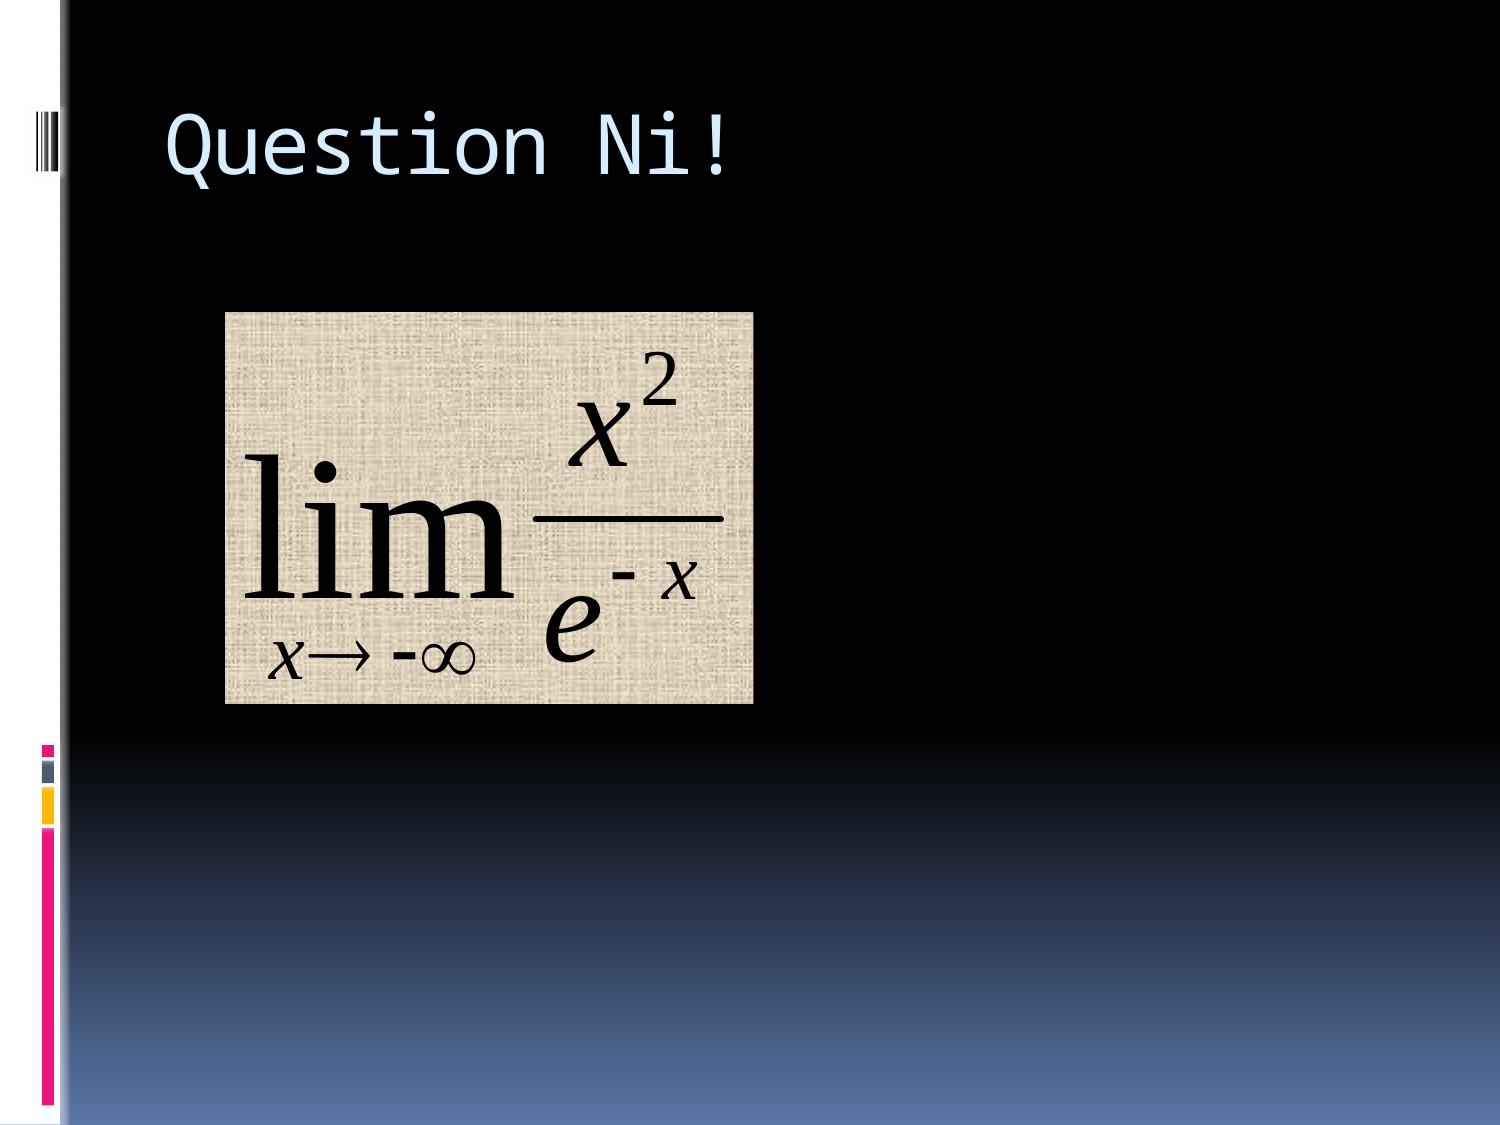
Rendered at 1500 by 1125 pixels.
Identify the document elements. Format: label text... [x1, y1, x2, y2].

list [224, 312, 754, 704]
title Question Ni! [150, 83, 1425, 234]
